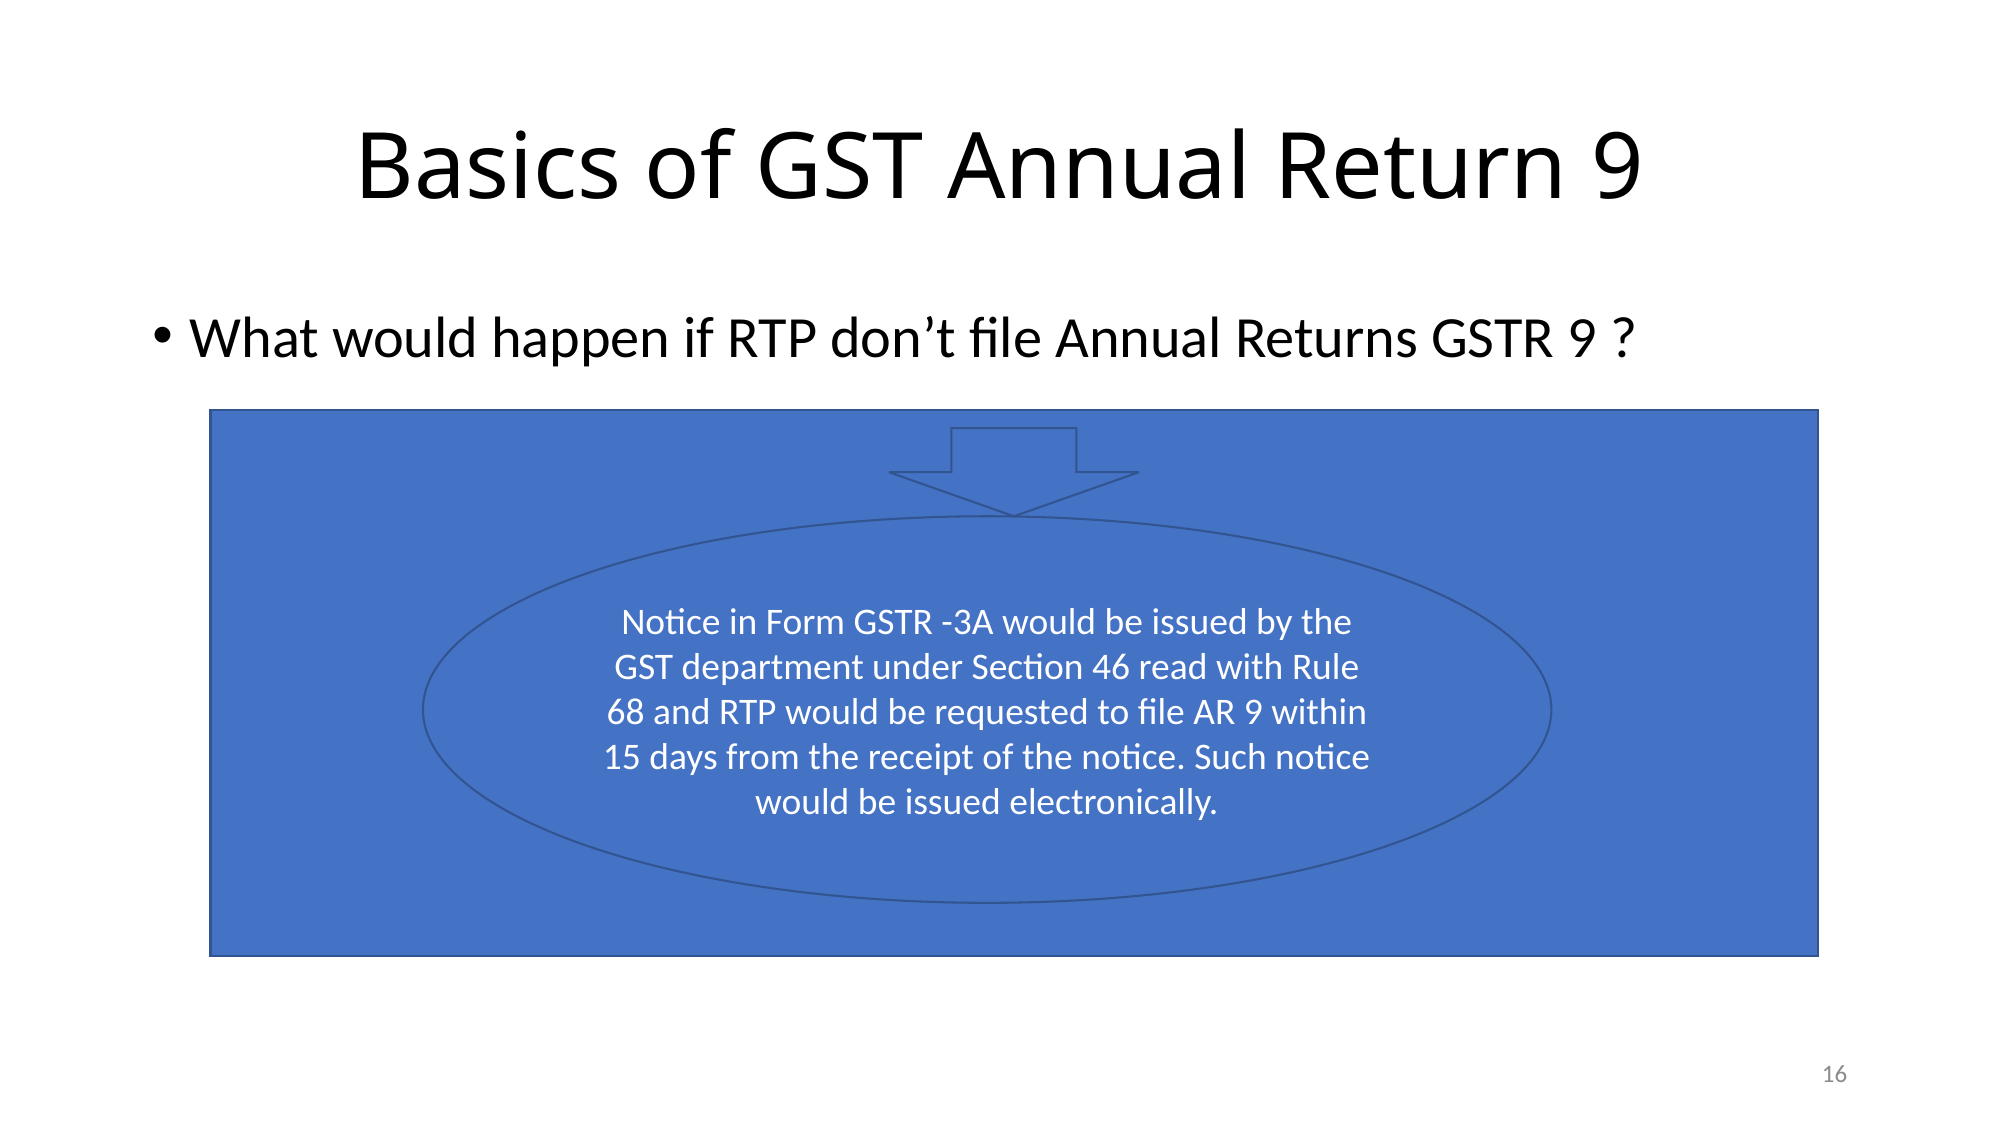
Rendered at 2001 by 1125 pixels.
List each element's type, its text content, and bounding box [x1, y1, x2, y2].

slide_number 16 [1412, 1042, 1863, 1103]
text_box [209, 409, 1819, 957]
list What would happen if RTP don’t file Annual Returns GSTR 9 ? [137, 299, 1863, 1014]
text_box Notice in Form GSTR -3A would be issued by the GST department under Section 46 read with Rule 68 and RTP would be requested to file AR 9 within 15 days from the receipt of the notice. Such notice would be issued electronically. [421, 515, 1553, 904]
text_box [888, 427, 1140, 515]
title Basics of GST Annual Return 9 [137, 59, 1863, 278]
